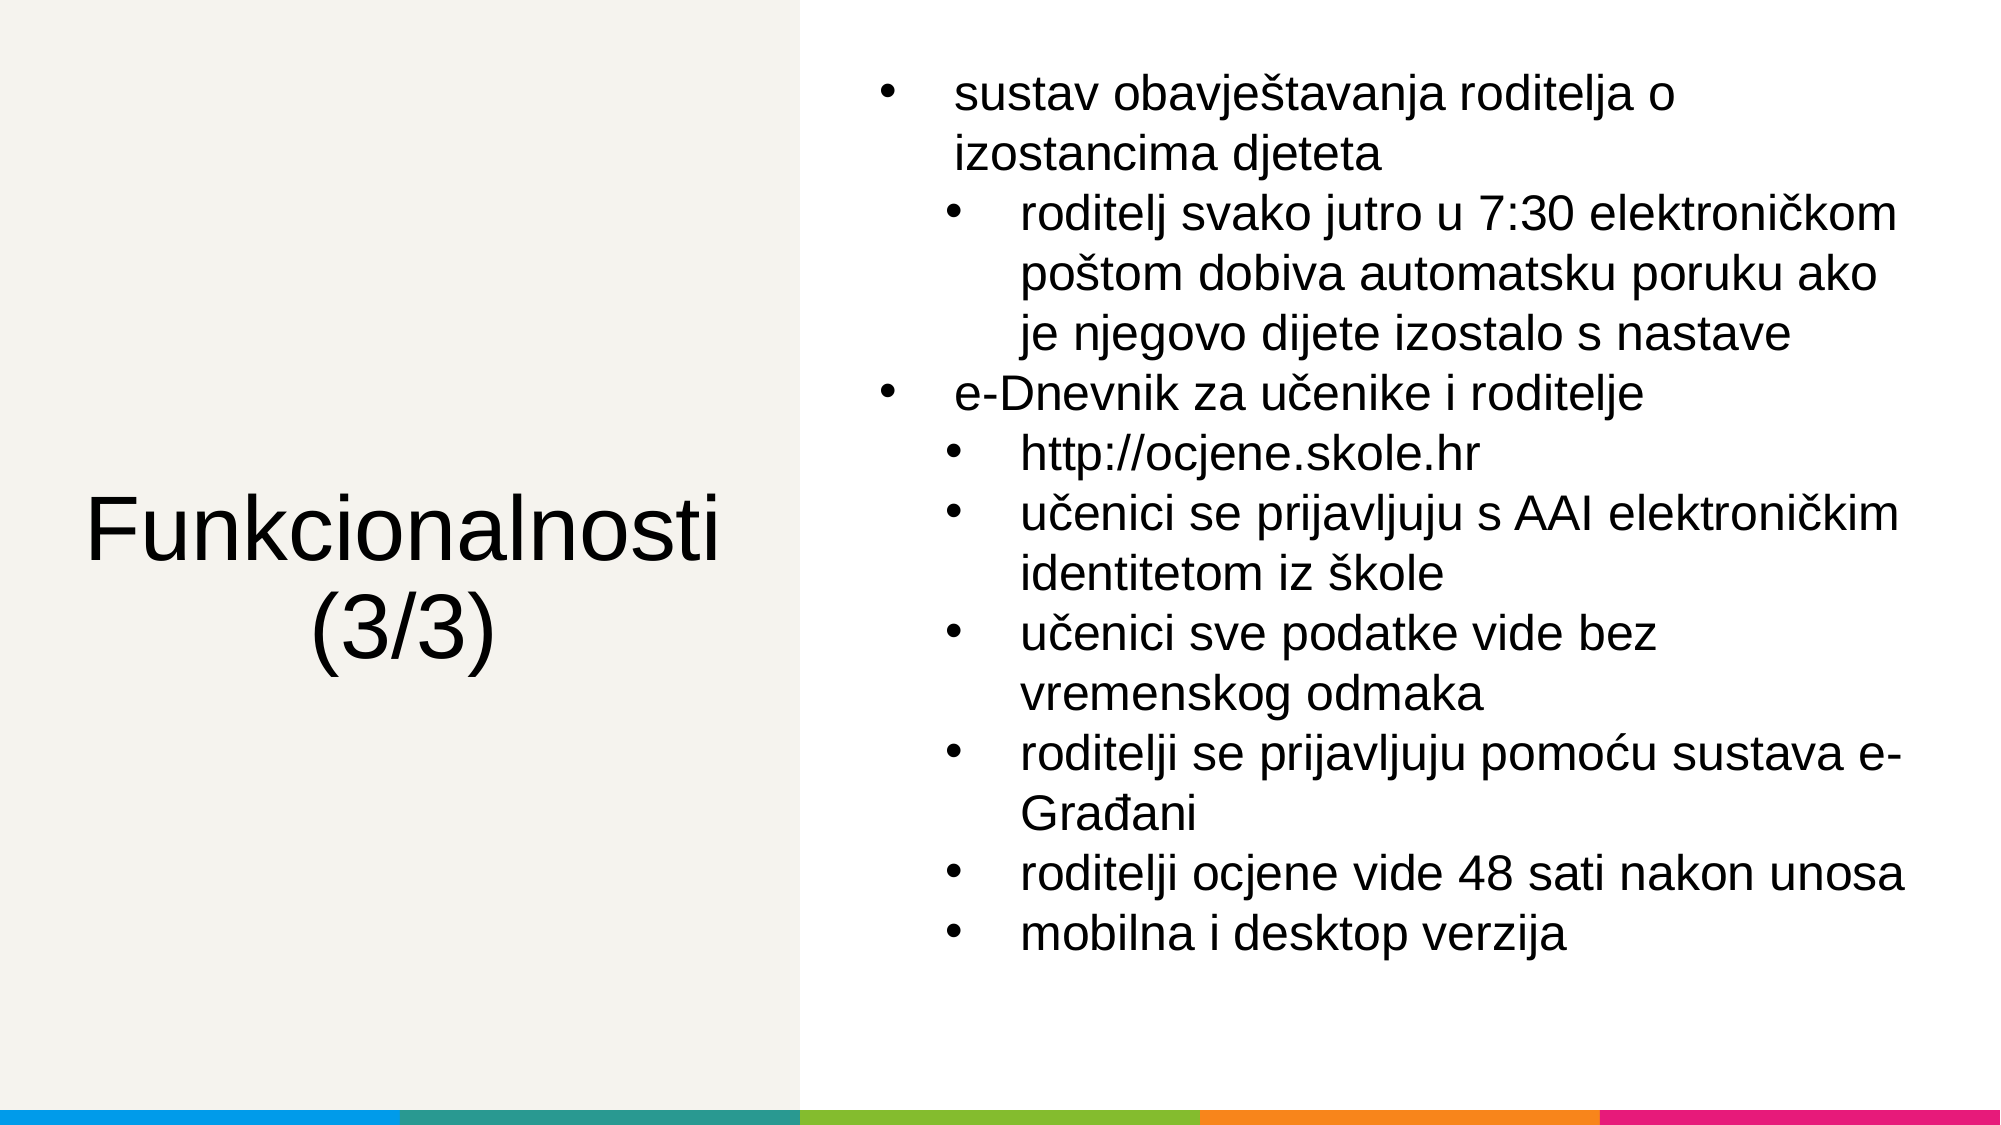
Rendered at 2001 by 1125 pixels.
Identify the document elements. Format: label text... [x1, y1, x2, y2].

title Funkcionalnosti (3/3) [68, 423, 740, 687]
text_box sustav obavještavanja roditelja o izostancima djeteta roditelj svako jutro u 7:30 elektroničkom poštom dobiva automatsku poruku ako je njegovo dijete izostalo s nastave e-Dnevnik za učenike i roditelje http://ocjene.skole.hr učenici se prijavljuju s AAI elektroničkim identitetom iz škole učenici sve podatke vide bez vremenskog odmaka roditelji se prijavljuju pomoću sustava e-Građani roditelji ocjene vide 48 sati nakon unosa mobilna i desktop verzija [865, 52, 1932, 968]
